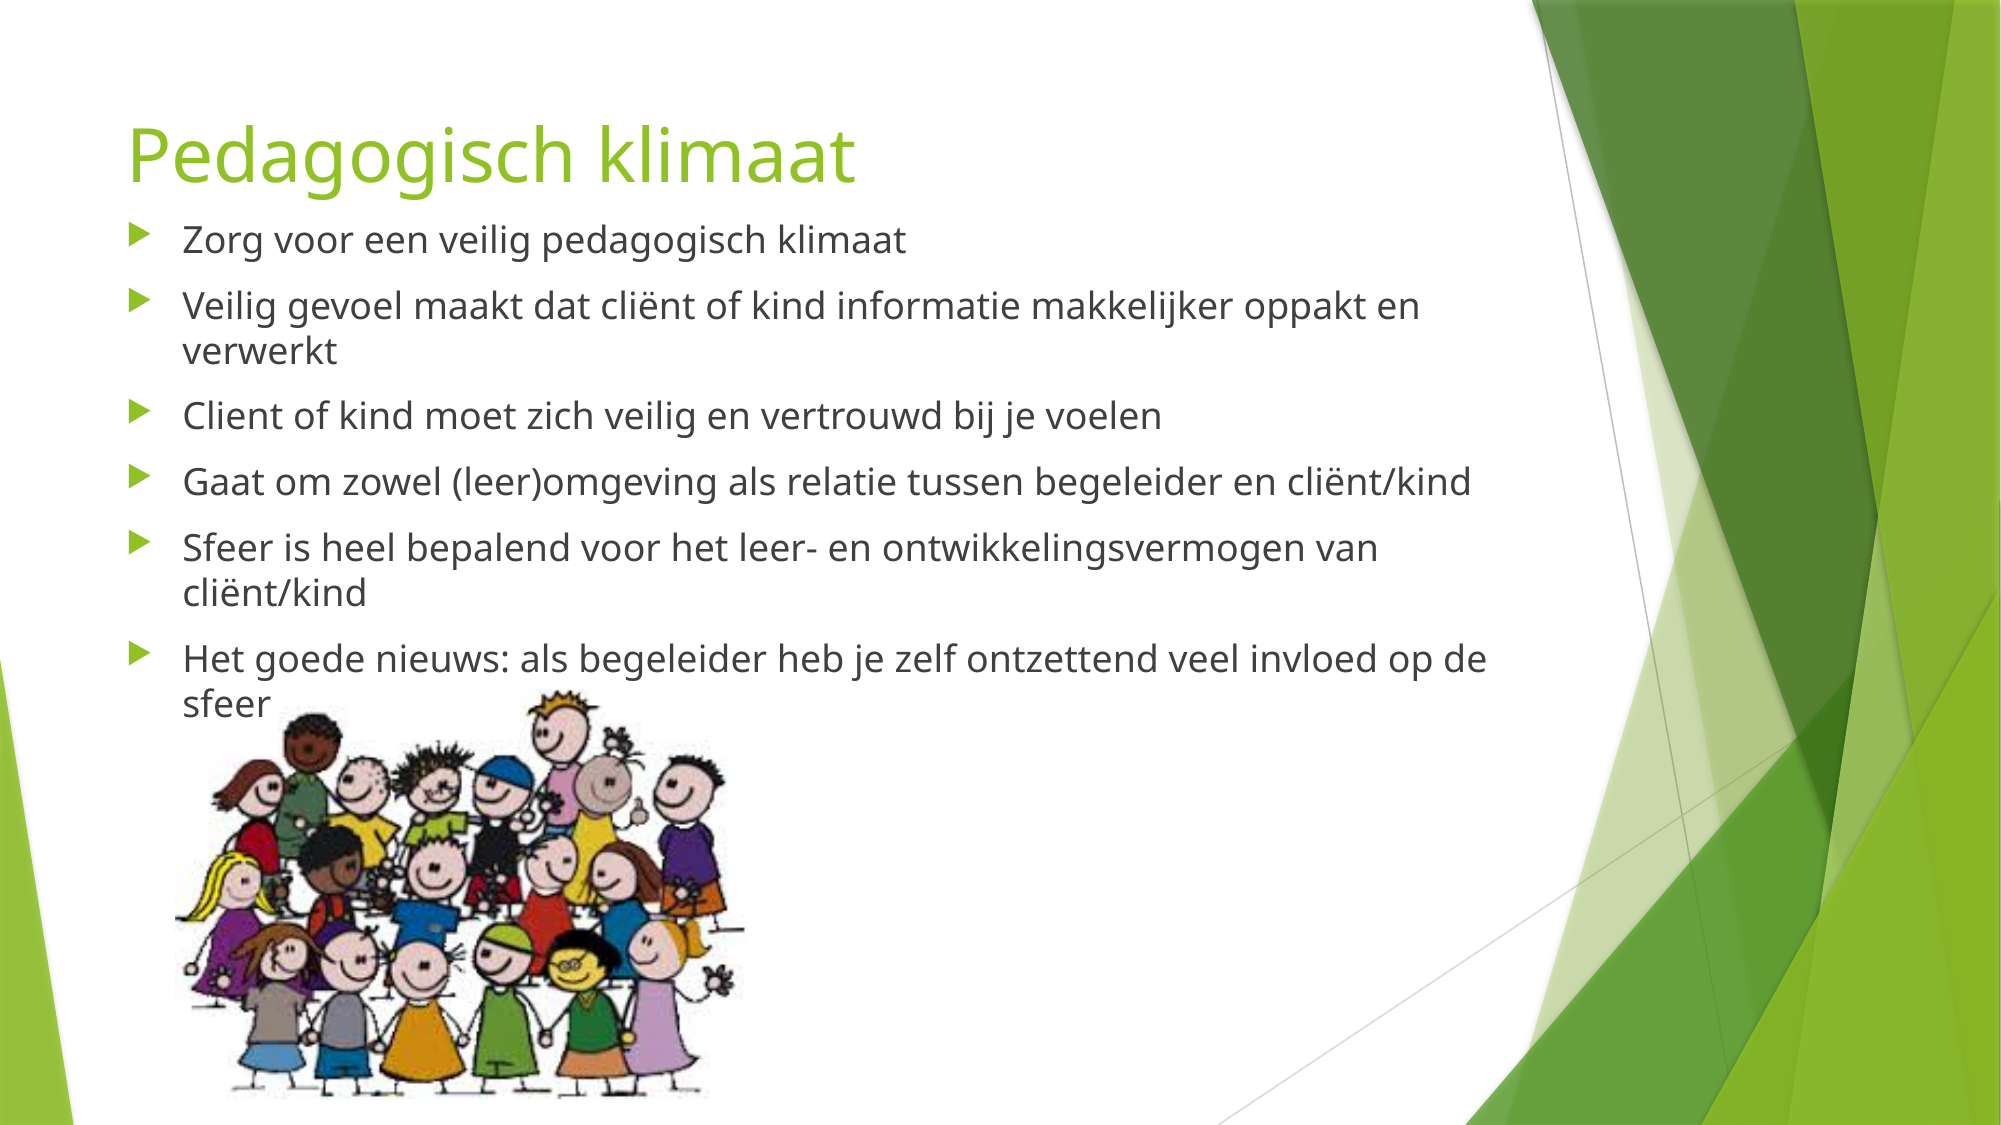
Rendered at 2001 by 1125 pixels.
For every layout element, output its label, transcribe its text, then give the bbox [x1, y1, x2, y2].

picture [175, 689, 747, 1100]
title Pedagogisch klimaat [111, 99, 1522, 208]
list Zorg voor een veilig pedagogisch klimaat Veilig gevoel maakt dat cliënt of kind informatie makkelijker oppakt en verwerkt Client of kind moet zich veilig en vertrouwd bij je voelen Gaat om zowel (leer)omgeving als relatie tussen begeleider en cliënt/kind Sfeer is heel bepalend voor het leer- en ontwikkelingsvermogen van cliënt/kind Het goede nieuws: als begeleider heb je zelf ontzettend veel invloed op de sfeer [111, 208, 1522, 845]
